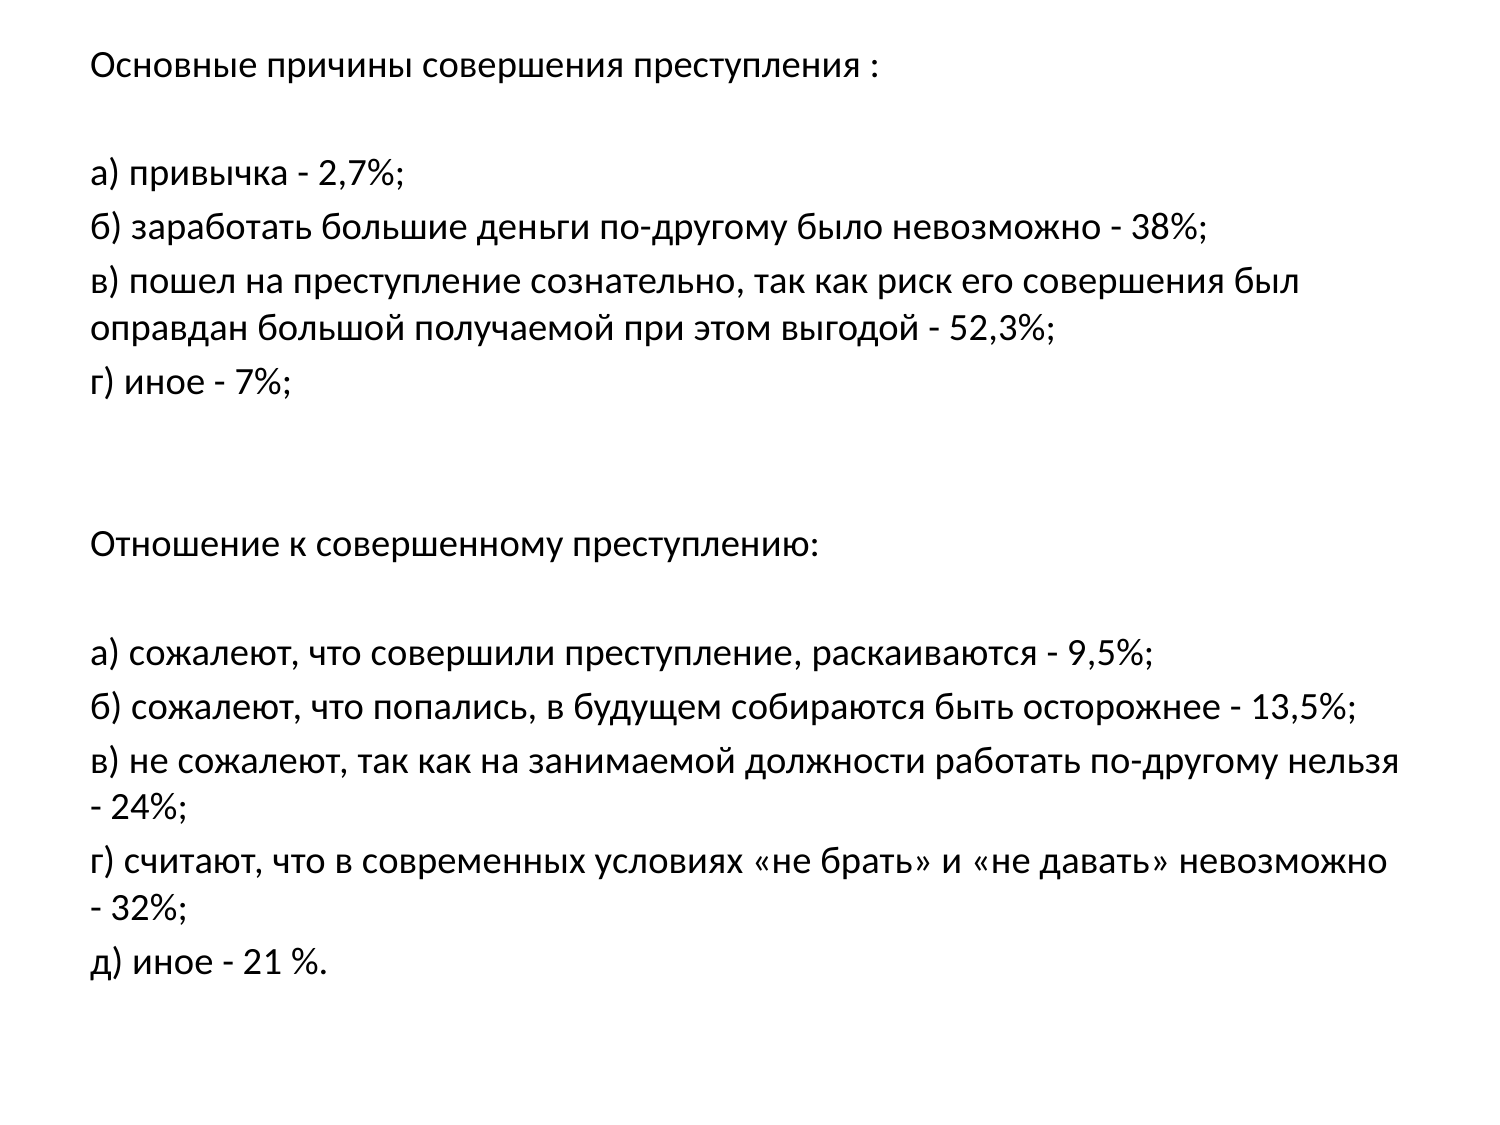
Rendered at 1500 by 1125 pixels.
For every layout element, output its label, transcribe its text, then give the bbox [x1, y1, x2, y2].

list Основные причины совершения преступления : а) привычка - 2,7%; б) заработать большие деньги по-другому было невозможно - 38%; в) пошел на преступление сознательно, так как риск его совершения был оправдан большой получаемой при этом выгодой - 52,3%; г) иное - 7%; Отношение к совершенному преступлению: а) сожалеют, что совершили преступление, раскаиваются - 9,5%; б) сожалеют, что попались, в будущем собираются быть осторожнее - 13,5%; в) не сожалеют, так как на занимаемой должности работать по-другому нельзя - 24%; г) считают, что в современных условиях «не брать» и «не давать» невозможно - 32%; д) иное - 21 %. [75, 30, 1425, 1005]
